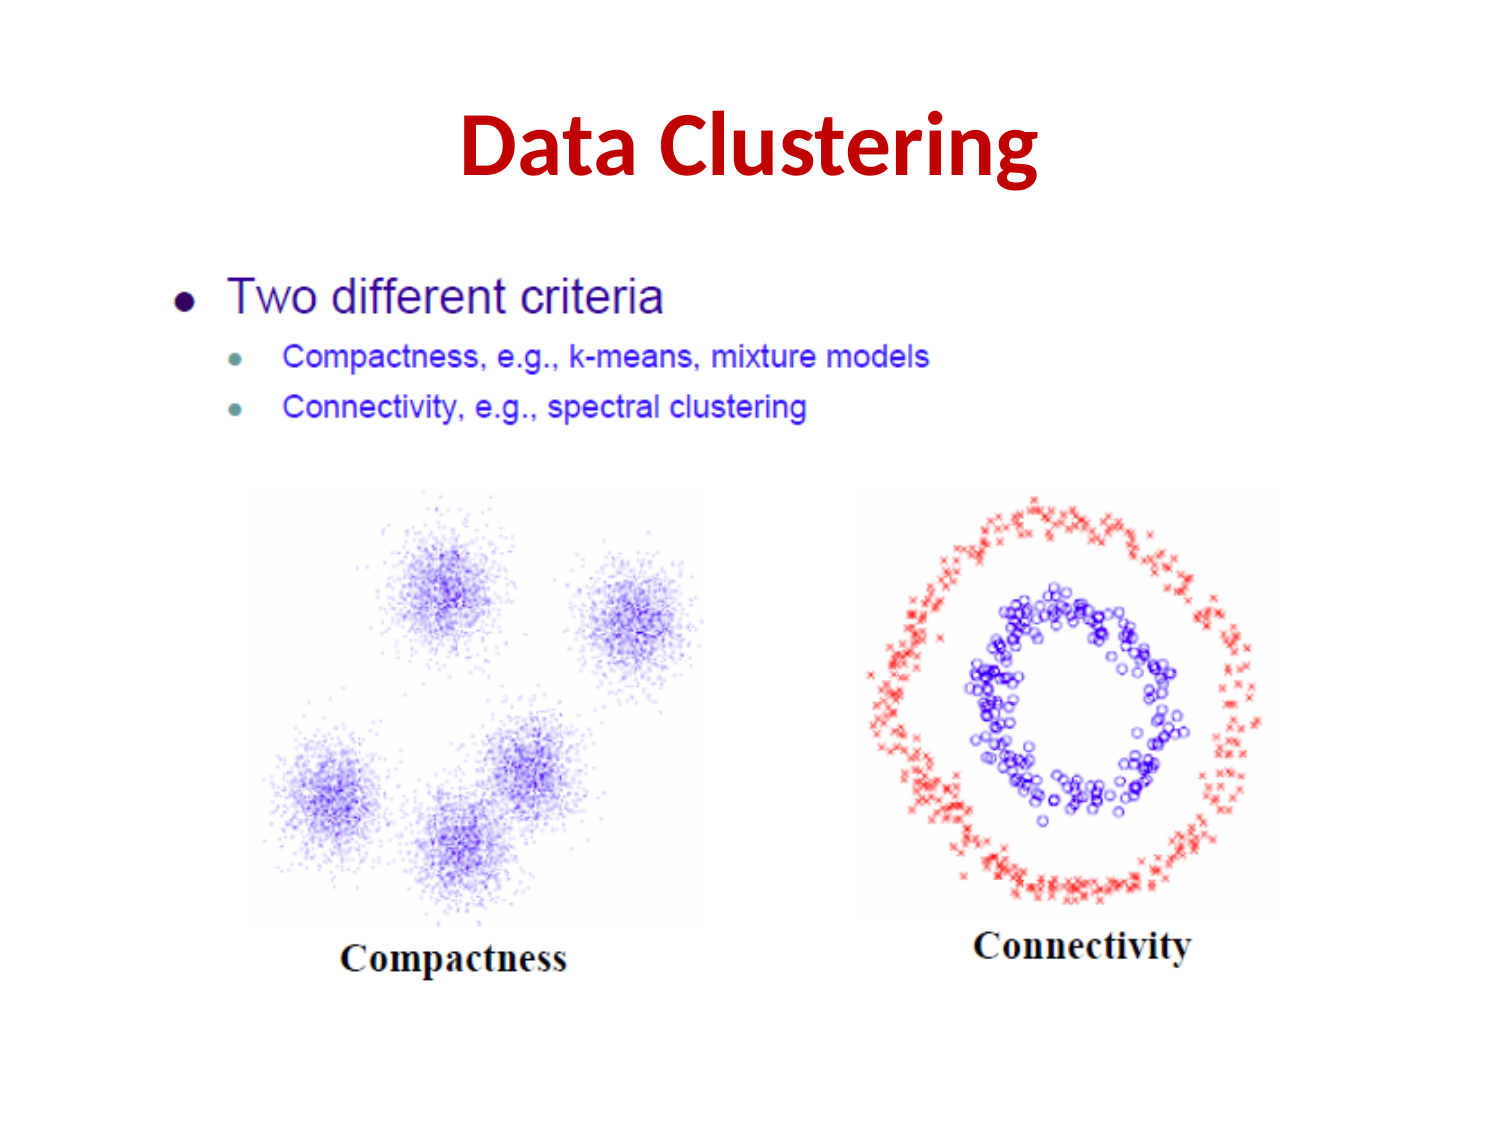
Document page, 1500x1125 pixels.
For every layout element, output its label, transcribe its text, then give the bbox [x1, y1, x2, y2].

picture [163, 259, 1288, 1013]
title Data Clustering [75, 45, 1425, 233]
